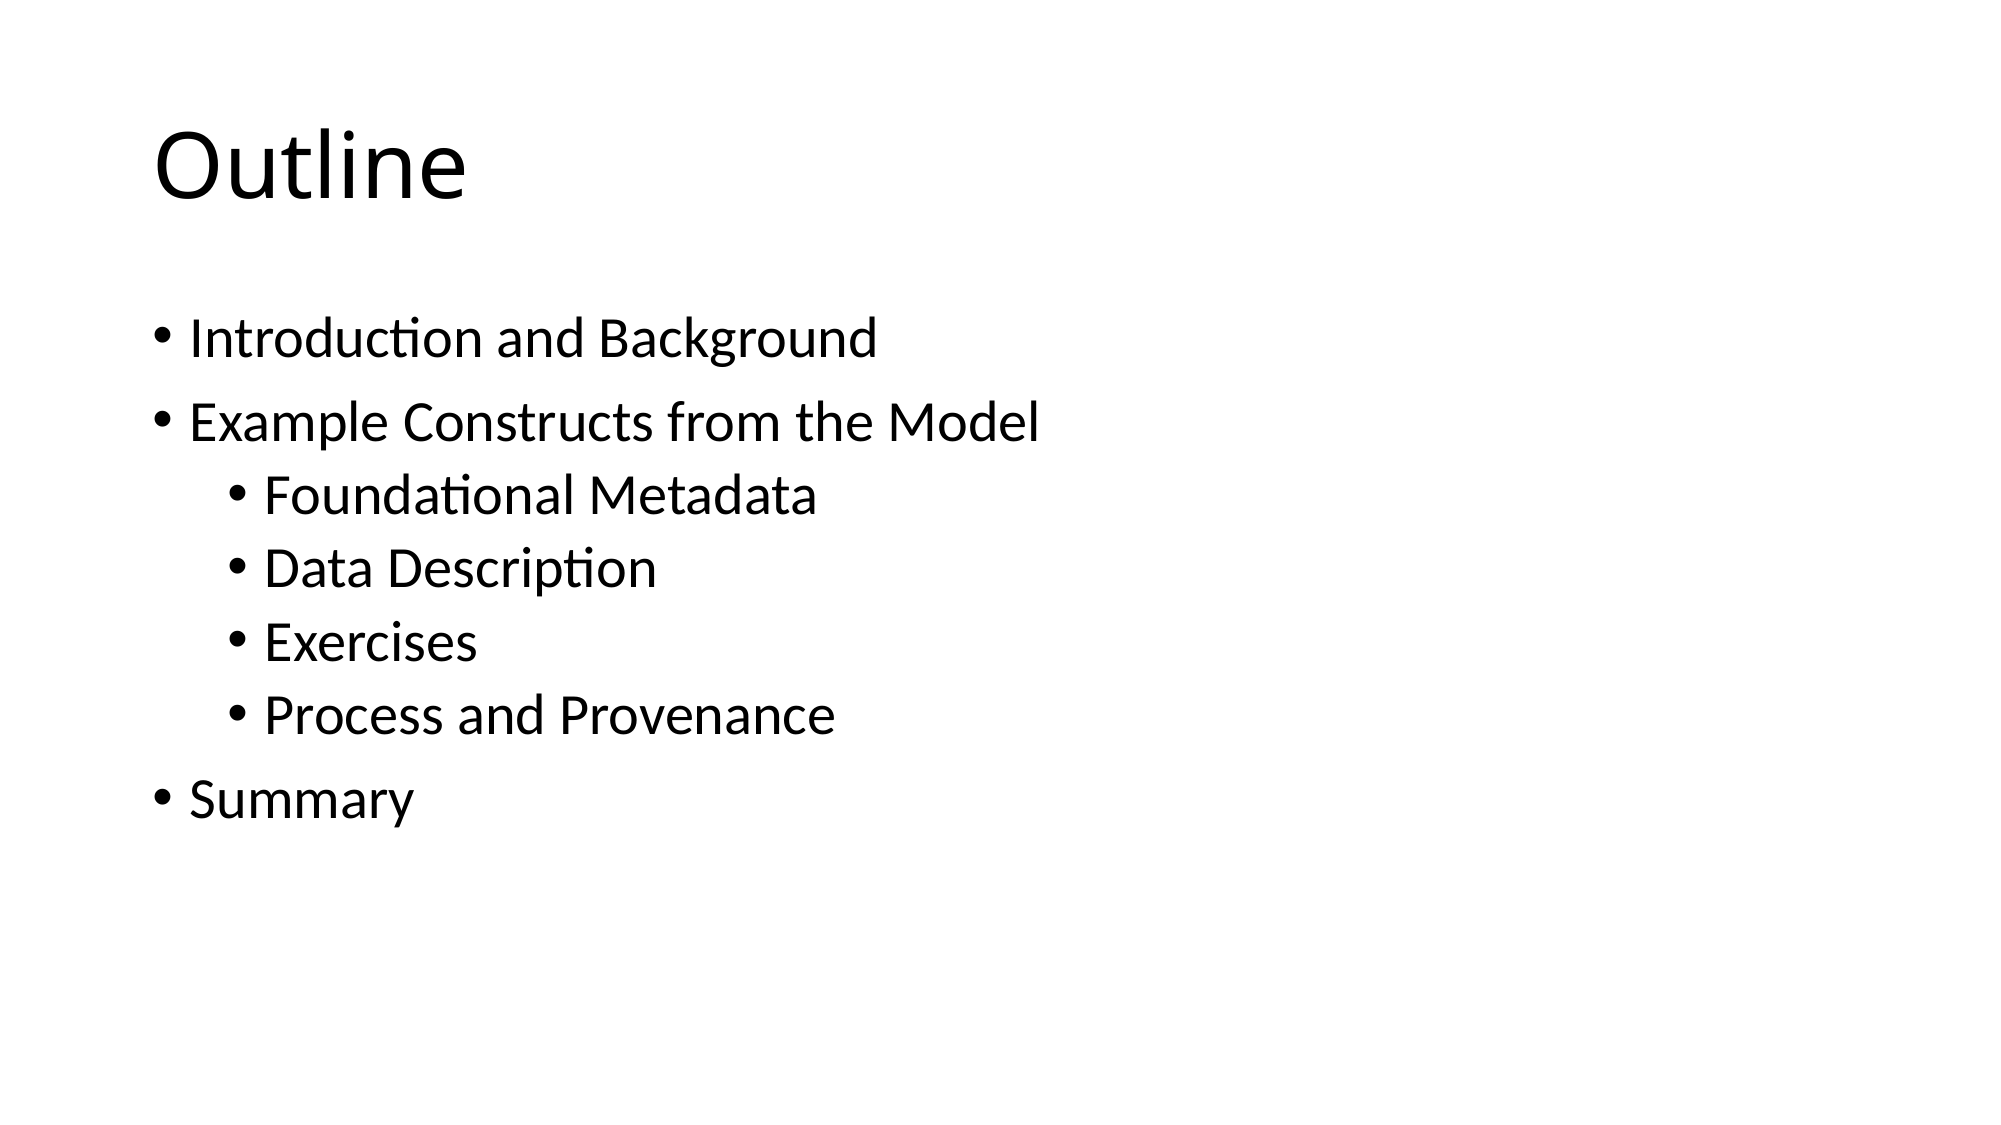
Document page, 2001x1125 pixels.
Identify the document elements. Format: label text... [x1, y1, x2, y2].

list Introduction and Background Example Constructs from the Model Foundational Metadata Data Description Exercises Process and Provenance Summary [137, 299, 1863, 1014]
title Outline [137, 59, 1863, 278]
